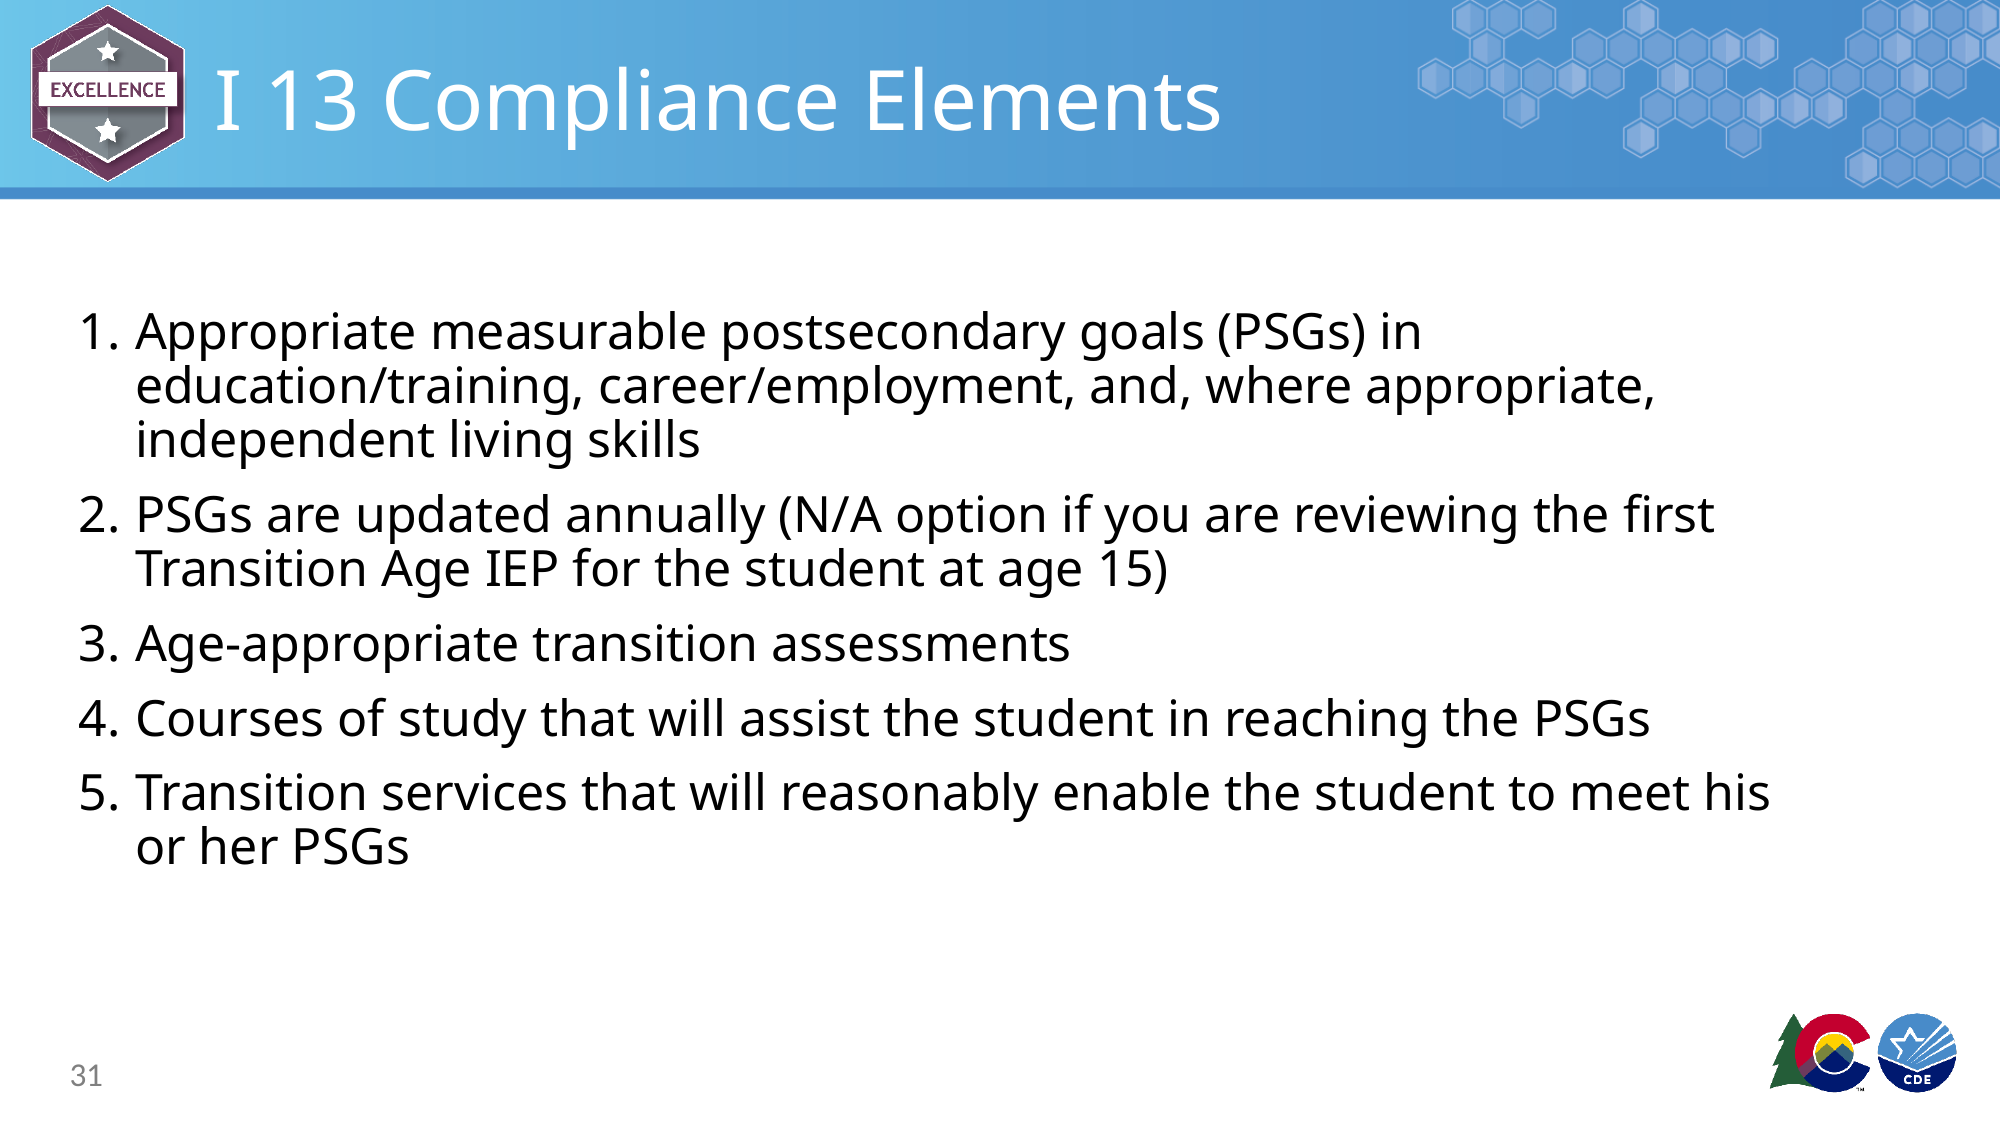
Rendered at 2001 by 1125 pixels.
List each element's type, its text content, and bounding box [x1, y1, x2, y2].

picture [1768, 1012, 1957, 1093]
title I 13 Compliance Elements [214, 58, 1396, 182]
slide_number 31 [54, 1042, 505, 1103]
picture [0, 0, 2000, 200]
list Appropriate measurable postsecondary goals (PSGs) in education/training, career/employment, and, where appropriate, independent living skills PSGs are updated annually (N/A option if you are reviewing the first Transition Age IEP for the student at age 15) Age-appropriate transition assessments Courses of study that will assist the student in reaching the PSGs Transition services that will reasonably enable the student to meet his or her PSGs [78, 225, 1804, 940]
